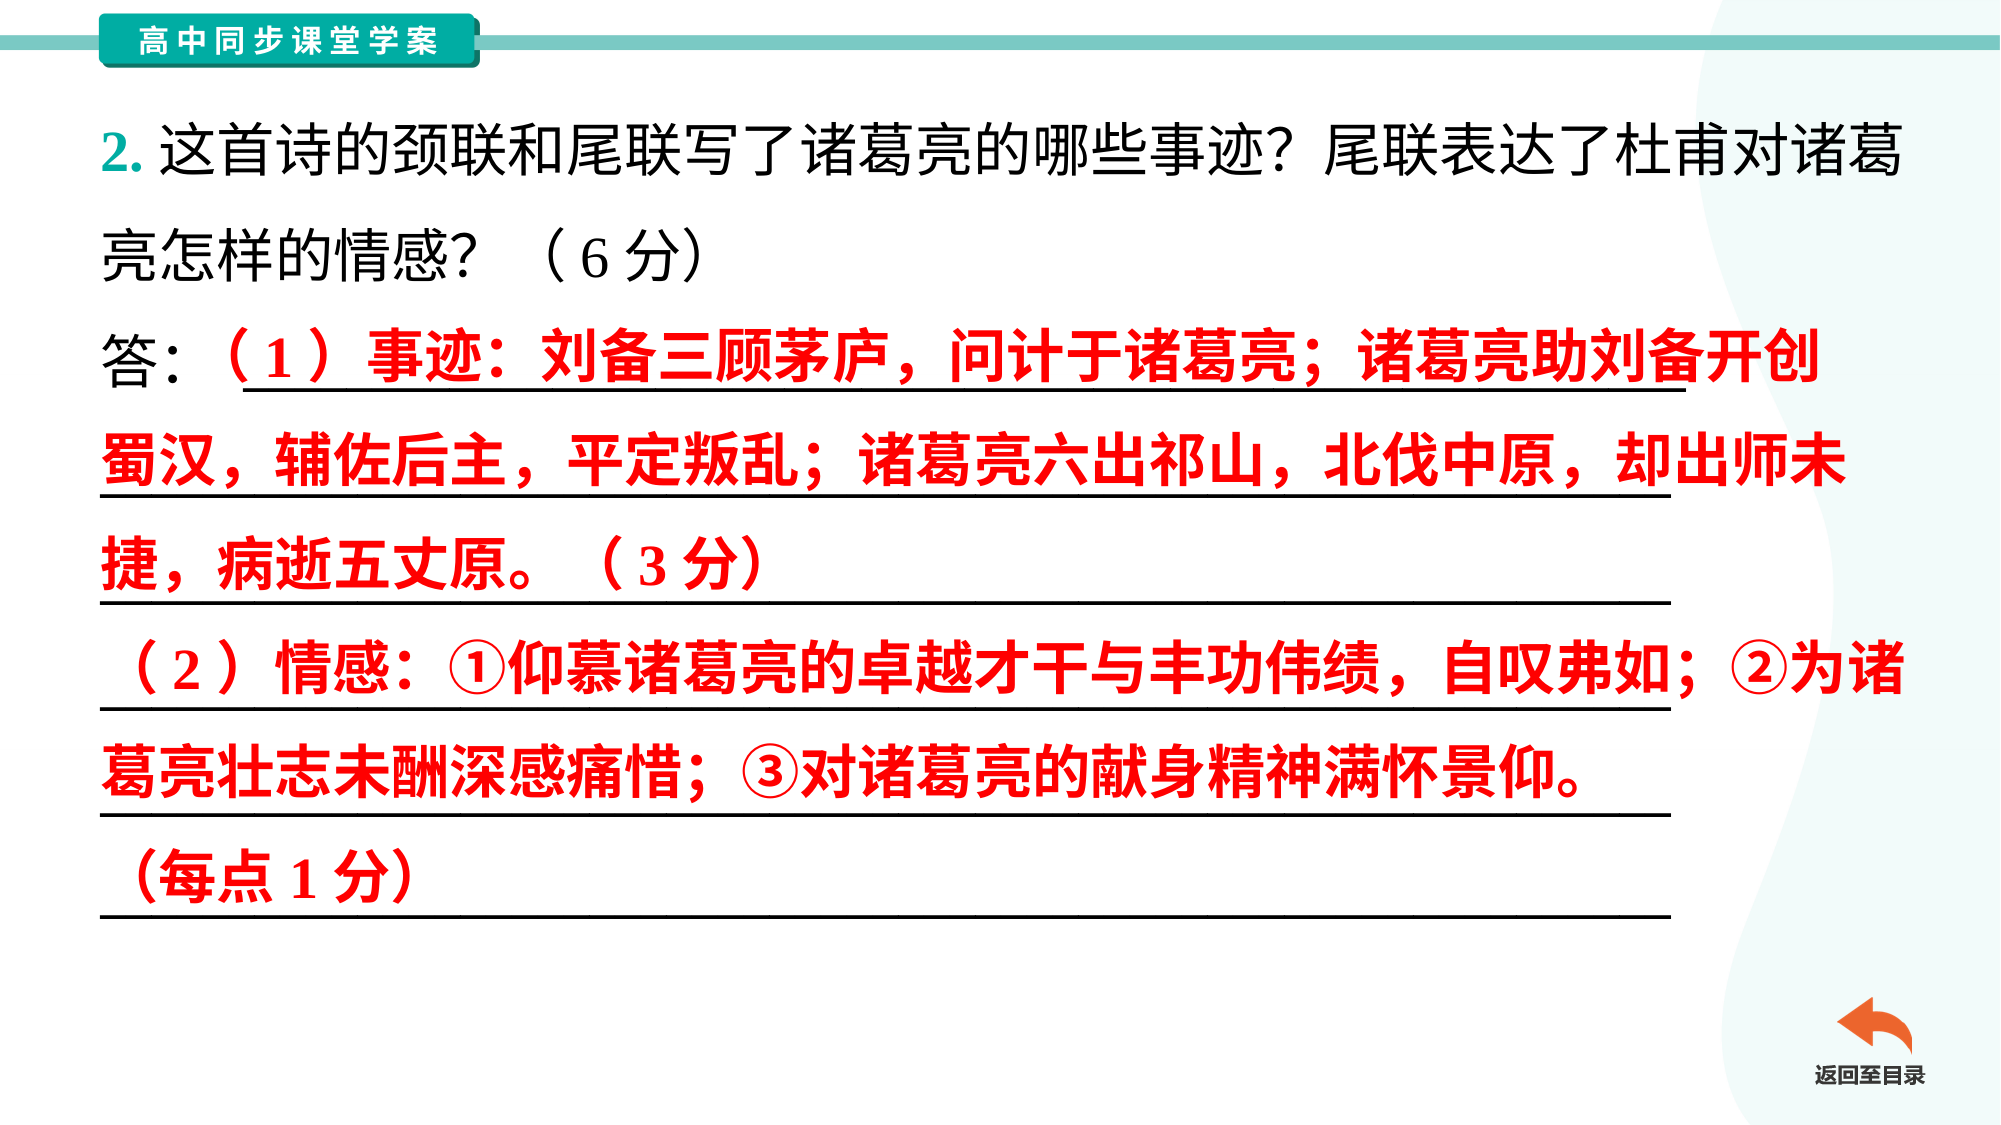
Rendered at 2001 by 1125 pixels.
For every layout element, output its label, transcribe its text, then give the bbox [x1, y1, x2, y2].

text_box 2.这首诗的颈联和尾联写了诸葛亮的哪些事迹？尾联表达了杜甫对诸葛 亮怎样的情感？（6分） 答： ________________________________________________________ _____________________________________________________________ _____________________________________________________________ _____________________________________________________________ _____________________________________________________________ _____________________________________________________________ [100, 898, 1899, 907]
text_box （1）事迹：刘备三顾茅庐，问计于诸葛亮；诸葛亮助刘备开创 蜀汉，辅佐后主，平定叛乱；诸葛亮六出祁山，北伐中原，却出师未 捷，病逝五丈原。（3分） （2）情感：①仰慕诸葛亮的卓越才干与丰功伟绩，自叹弗如；②为诸 葛亮壮志未酬深感痛惜；③对诸葛亮的献身精神满怀景仰。 （每点1分） [100, 284, 1899, 898]
picture [0, 0, 2000, 1125]
text_box 2.这首诗的颈联和尾联写了诸葛亮的哪些事迹？尾联表达了杜甫对诸葛 亮怎样的情感？（6分） 答： ________________________________________________________ _____________________________________________________________ _____________________________________________________________ _____________________________________________________________ _____________________________________________________________ _____________________________________________________________ [100, 76, 1899, 284]
